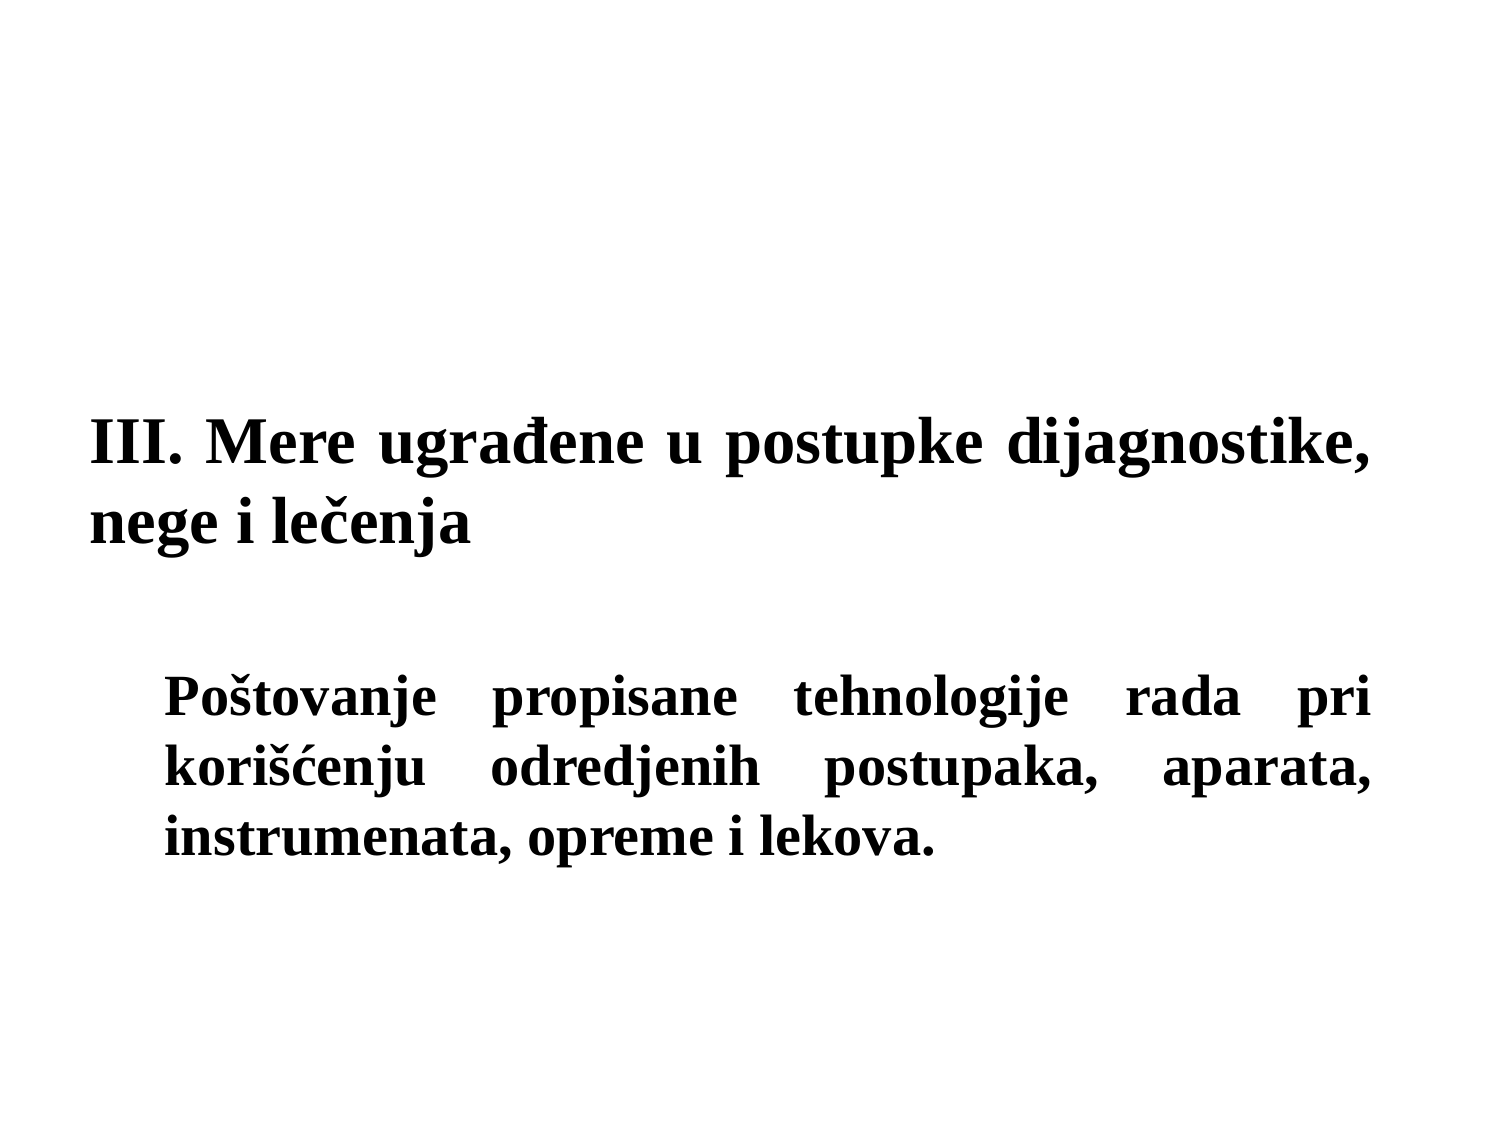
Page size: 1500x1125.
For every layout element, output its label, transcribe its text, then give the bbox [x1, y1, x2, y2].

text_box III. Mere ugrađene u postupke dijagnostike, nege i lečenja Poštovanje propisane tehnologije rada pri korišćenju odredjenih postupaka, aparata, instrumenata, opreme i lekova. [75, 389, 1388, 925]
